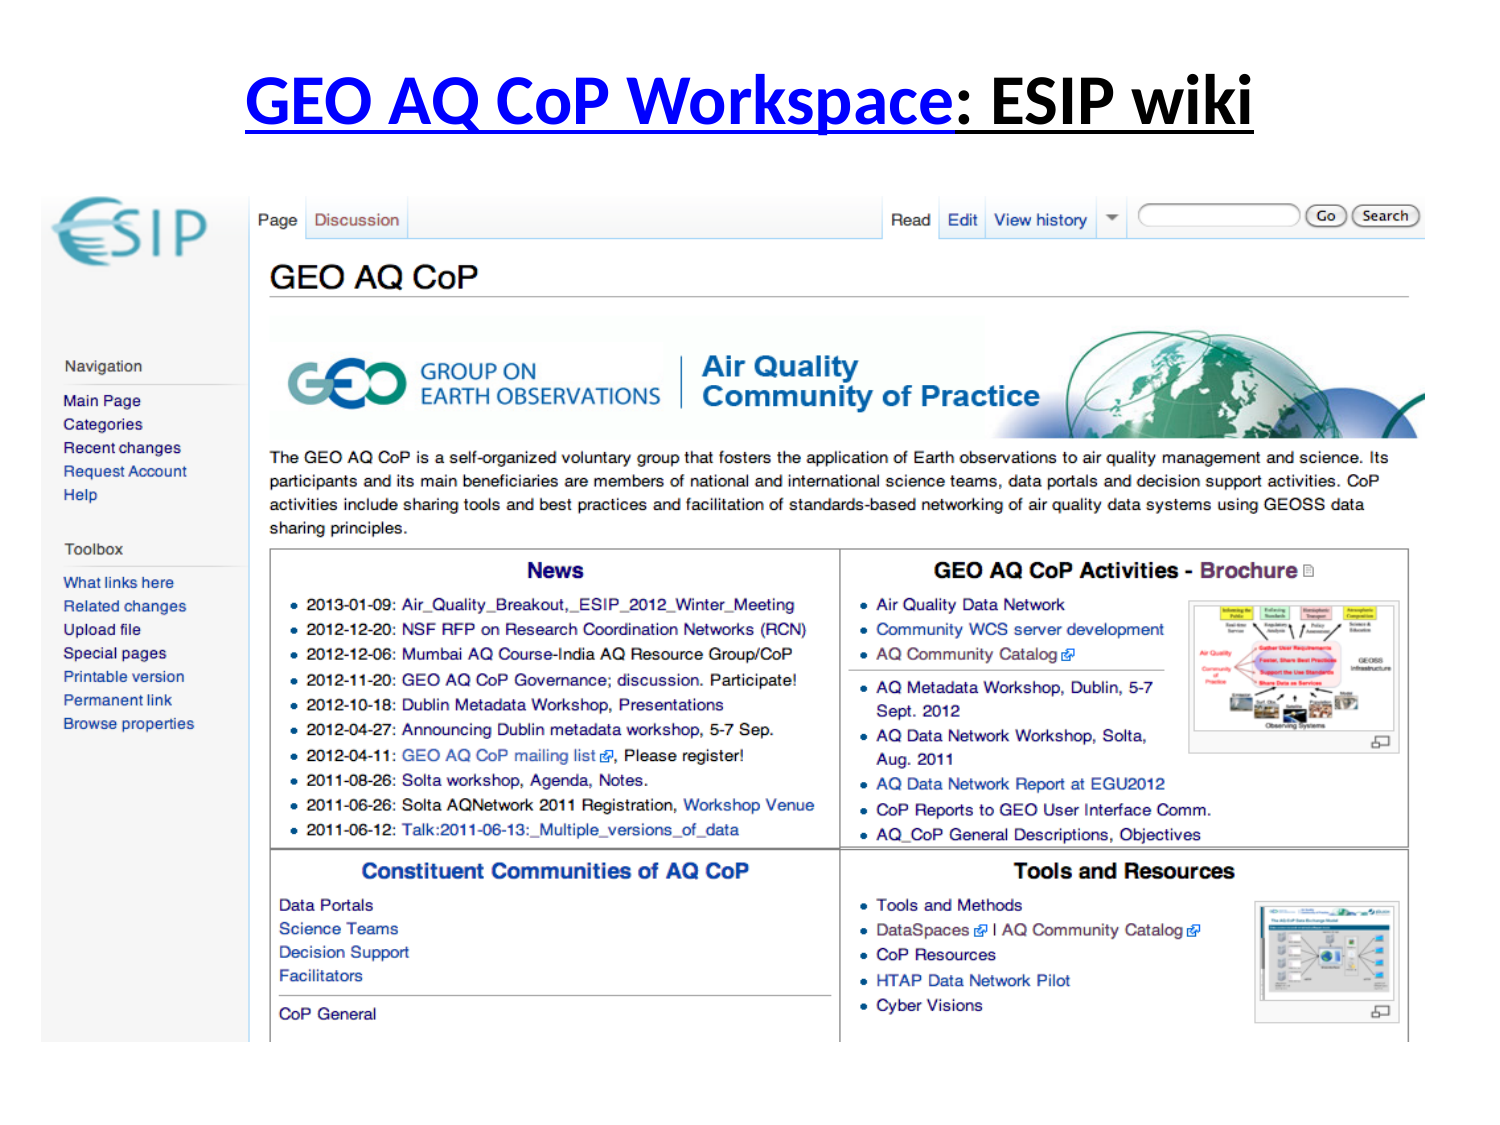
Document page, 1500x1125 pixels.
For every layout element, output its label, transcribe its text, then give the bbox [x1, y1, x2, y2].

title GEO AQ CoP Workspace: ESIP wiki [75, 45, 1425, 196]
picture [41, 196, 1426, 1042]
